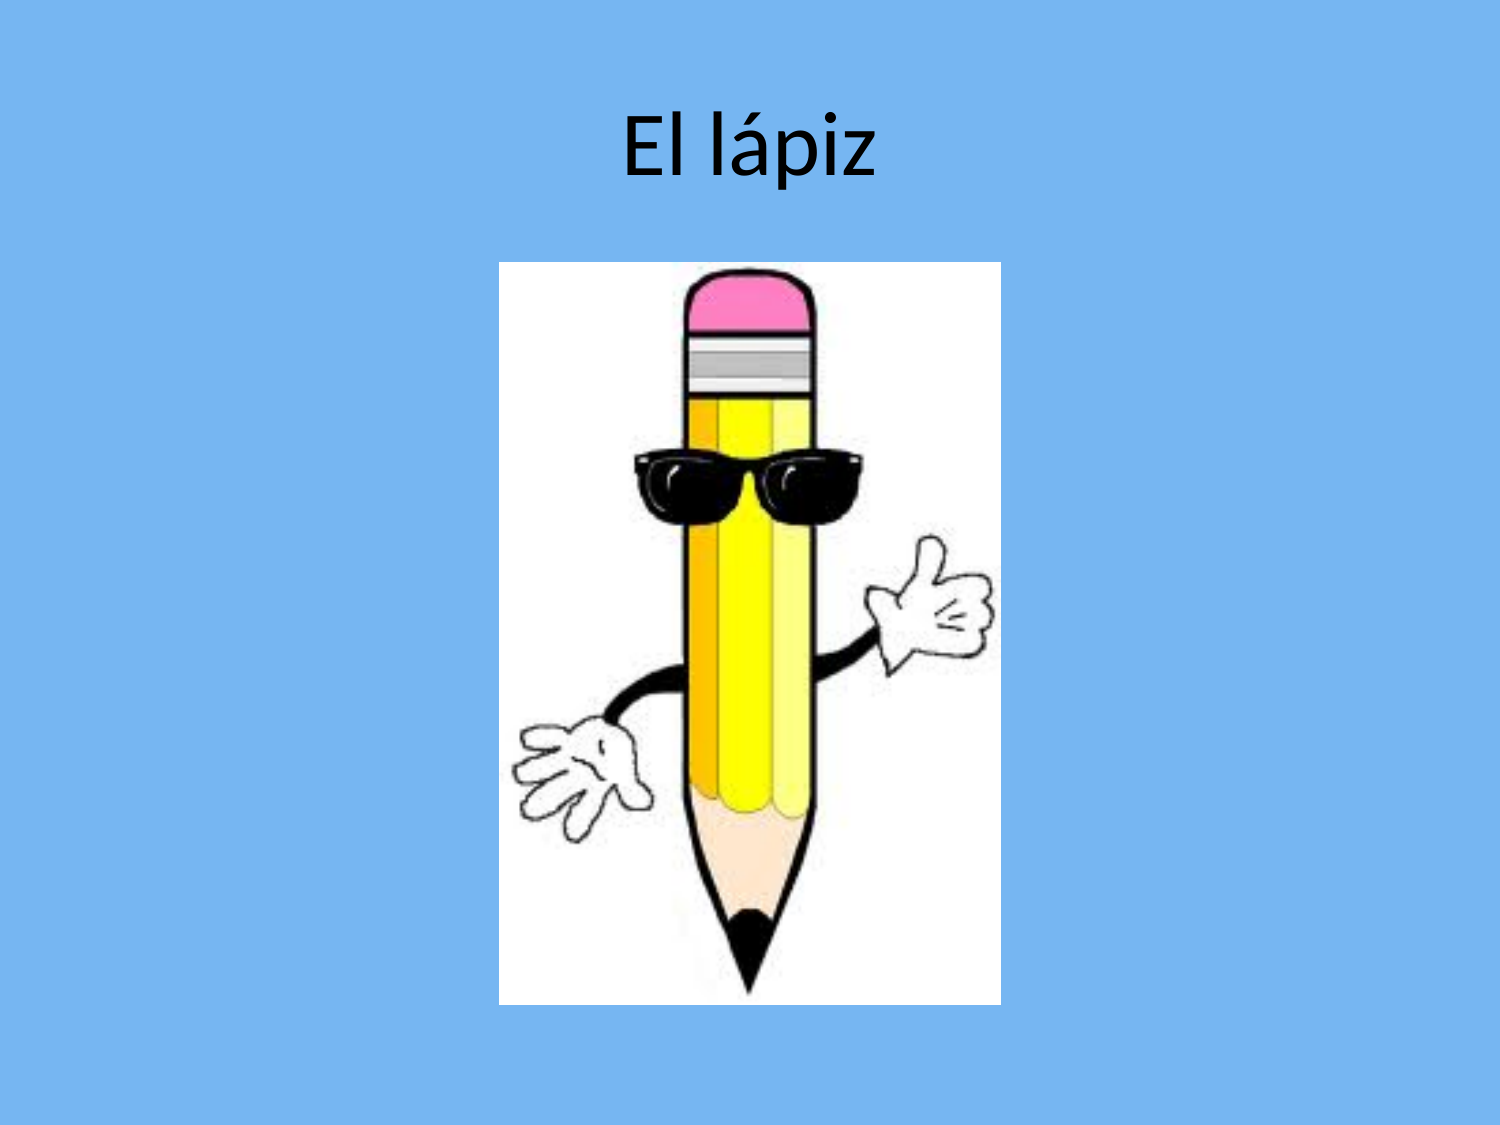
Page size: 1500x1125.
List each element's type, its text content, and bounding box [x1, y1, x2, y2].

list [74, 262, 1426, 1006]
title El lápiz [75, 45, 1425, 233]
